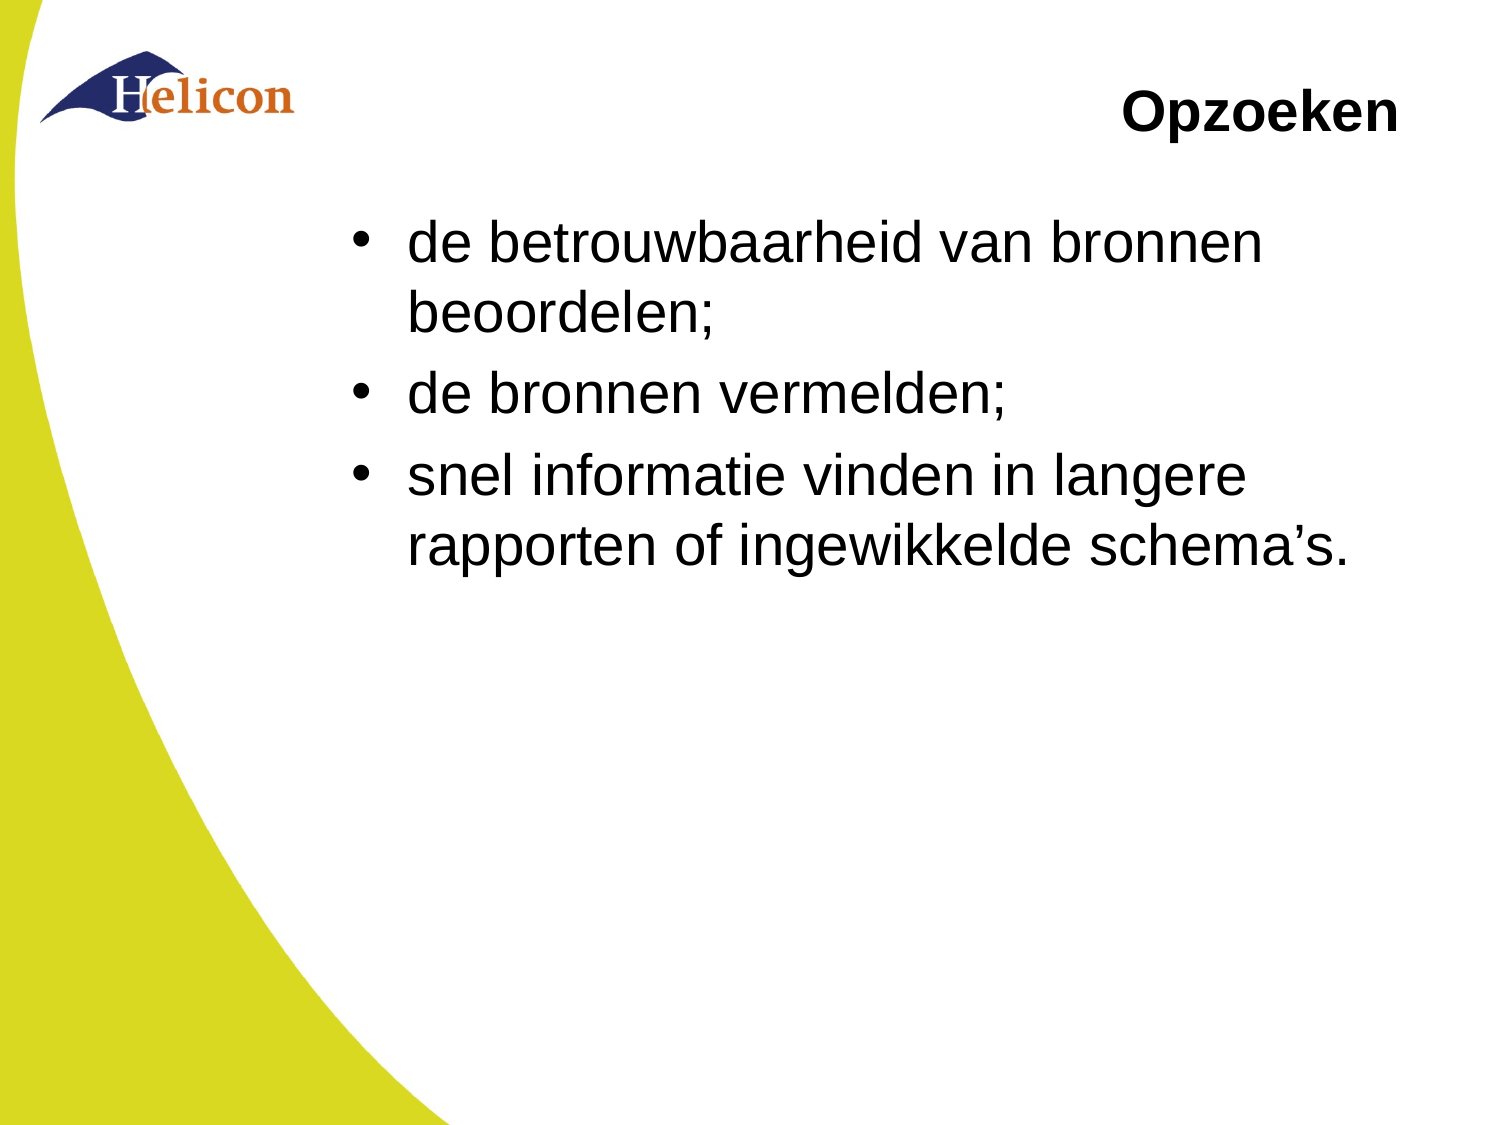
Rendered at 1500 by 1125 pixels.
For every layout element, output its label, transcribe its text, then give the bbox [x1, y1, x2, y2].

list de betrouwbaarheid van bronnen beoordelen; de bronnen vermelden; snel informatie vinden in langere rapporten of ingewikkelde schema’s. [336, 196, 1425, 1005]
title Opzoeken [324, 54, 1415, 161]
picture [0, 0, 1500, 1125]
